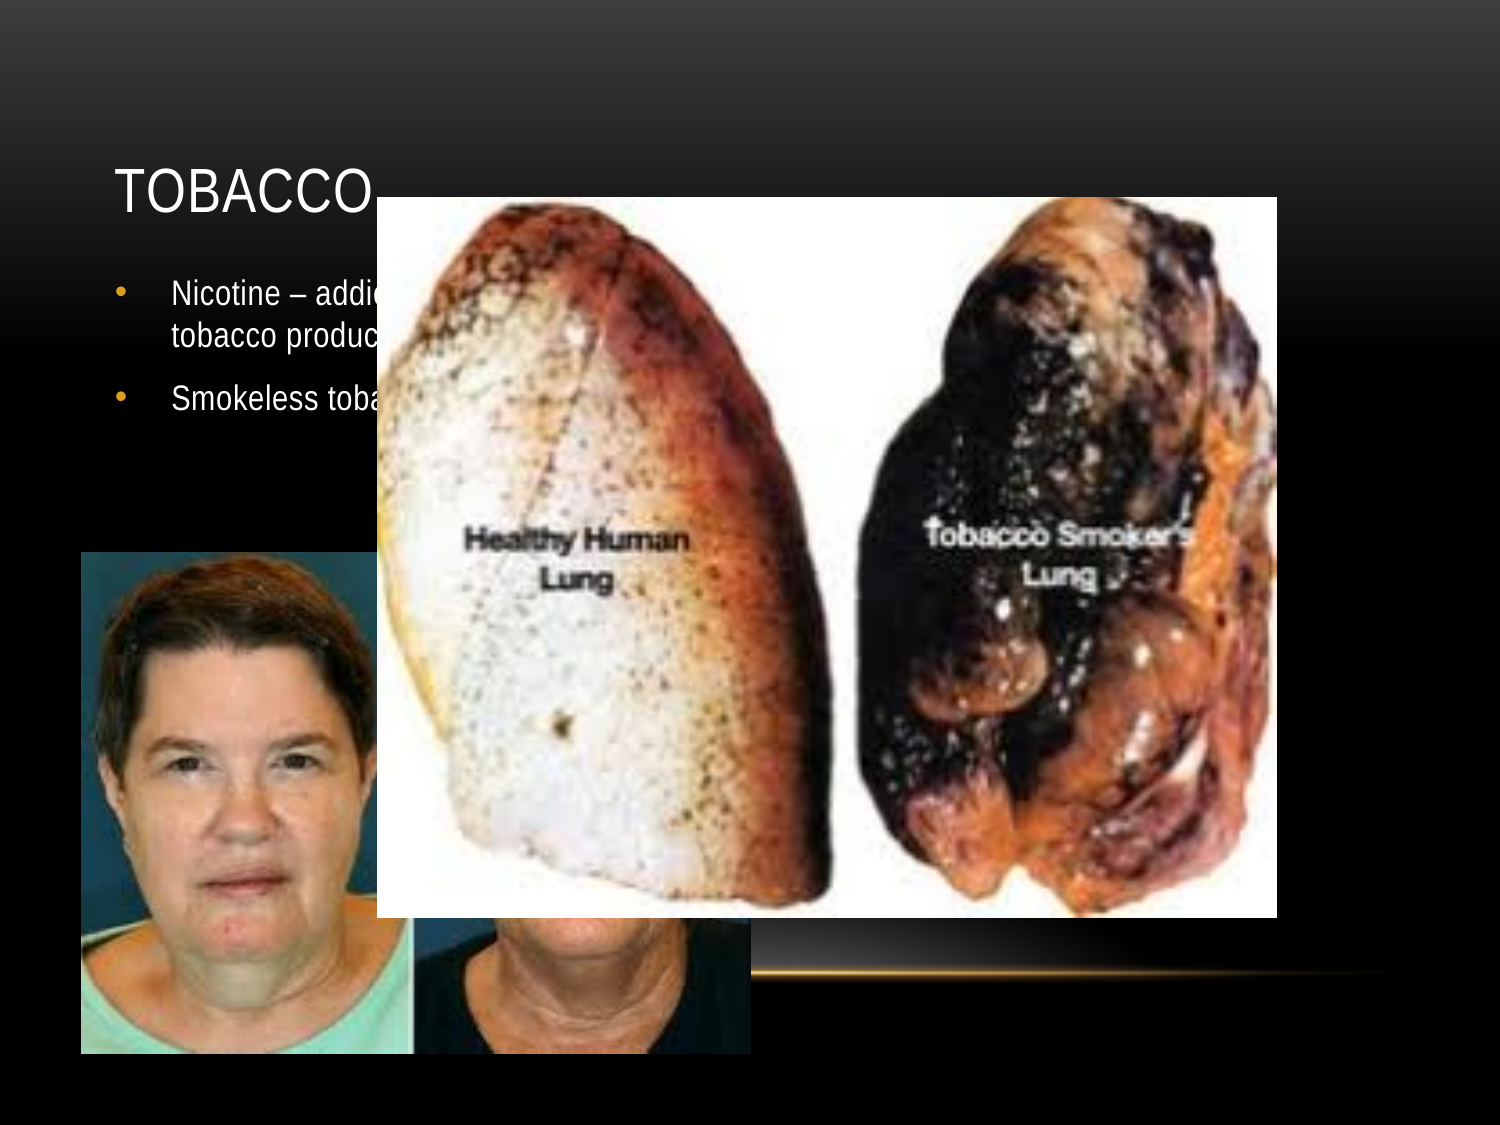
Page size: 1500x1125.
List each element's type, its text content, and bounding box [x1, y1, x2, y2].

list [377, 61, 1278, 1054]
list Nicotine – addictive chemical in tobacco products Smokeless tobacco – What affect whether we smoke? Family Media Friends [99, 262, 371, 552]
title Tobacco [99, 45, 1400, 233]
picture [0, 0, 1500, 1125]
